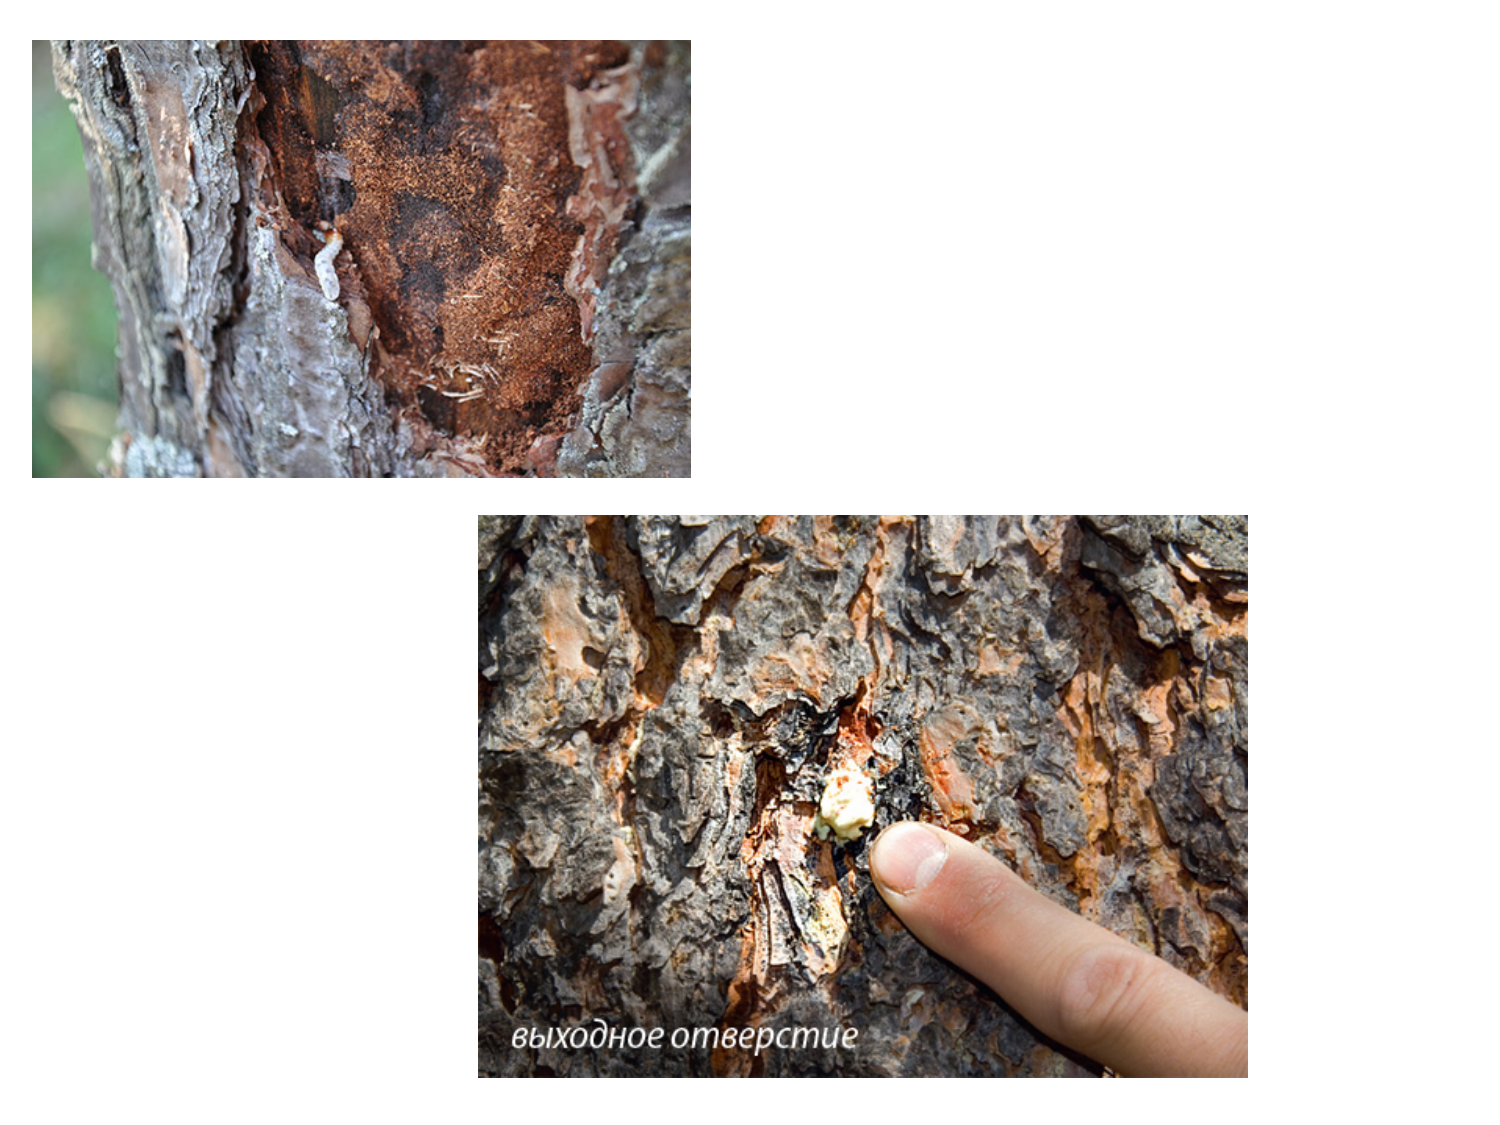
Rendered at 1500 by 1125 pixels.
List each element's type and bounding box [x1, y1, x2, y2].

picture [477, 514, 1248, 1078]
picture [32, 40, 692, 478]
